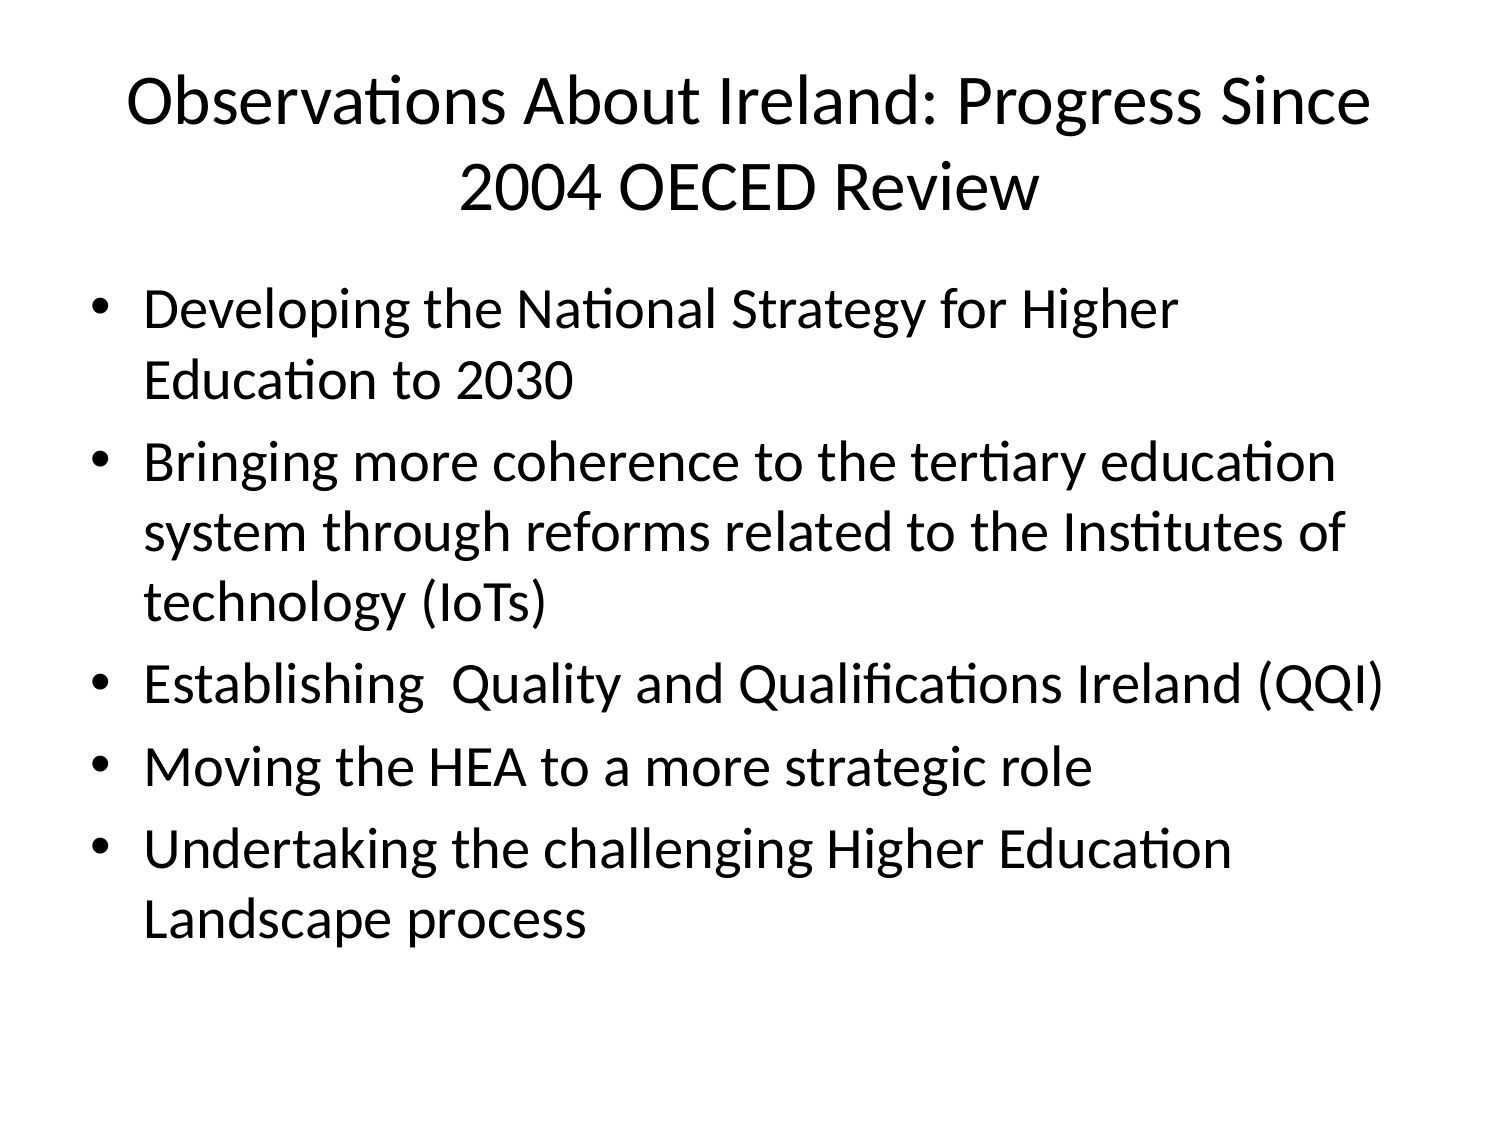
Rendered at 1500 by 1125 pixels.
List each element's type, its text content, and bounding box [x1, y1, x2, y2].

list Developing the National Strategy for Higher Education to 2030 Bringing more coherence to the tertiary education system through reforms related to the Institutes of technology (IoTs) Establishing Quality and Qualifications Ireland (QQI) Moving the HEA to a more strategic role Undertaking the challenging Higher Education Landscape process [75, 262, 1425, 1005]
title Observations About Ireland: Progress Since 2004 OECED Review [75, 45, 1425, 233]
